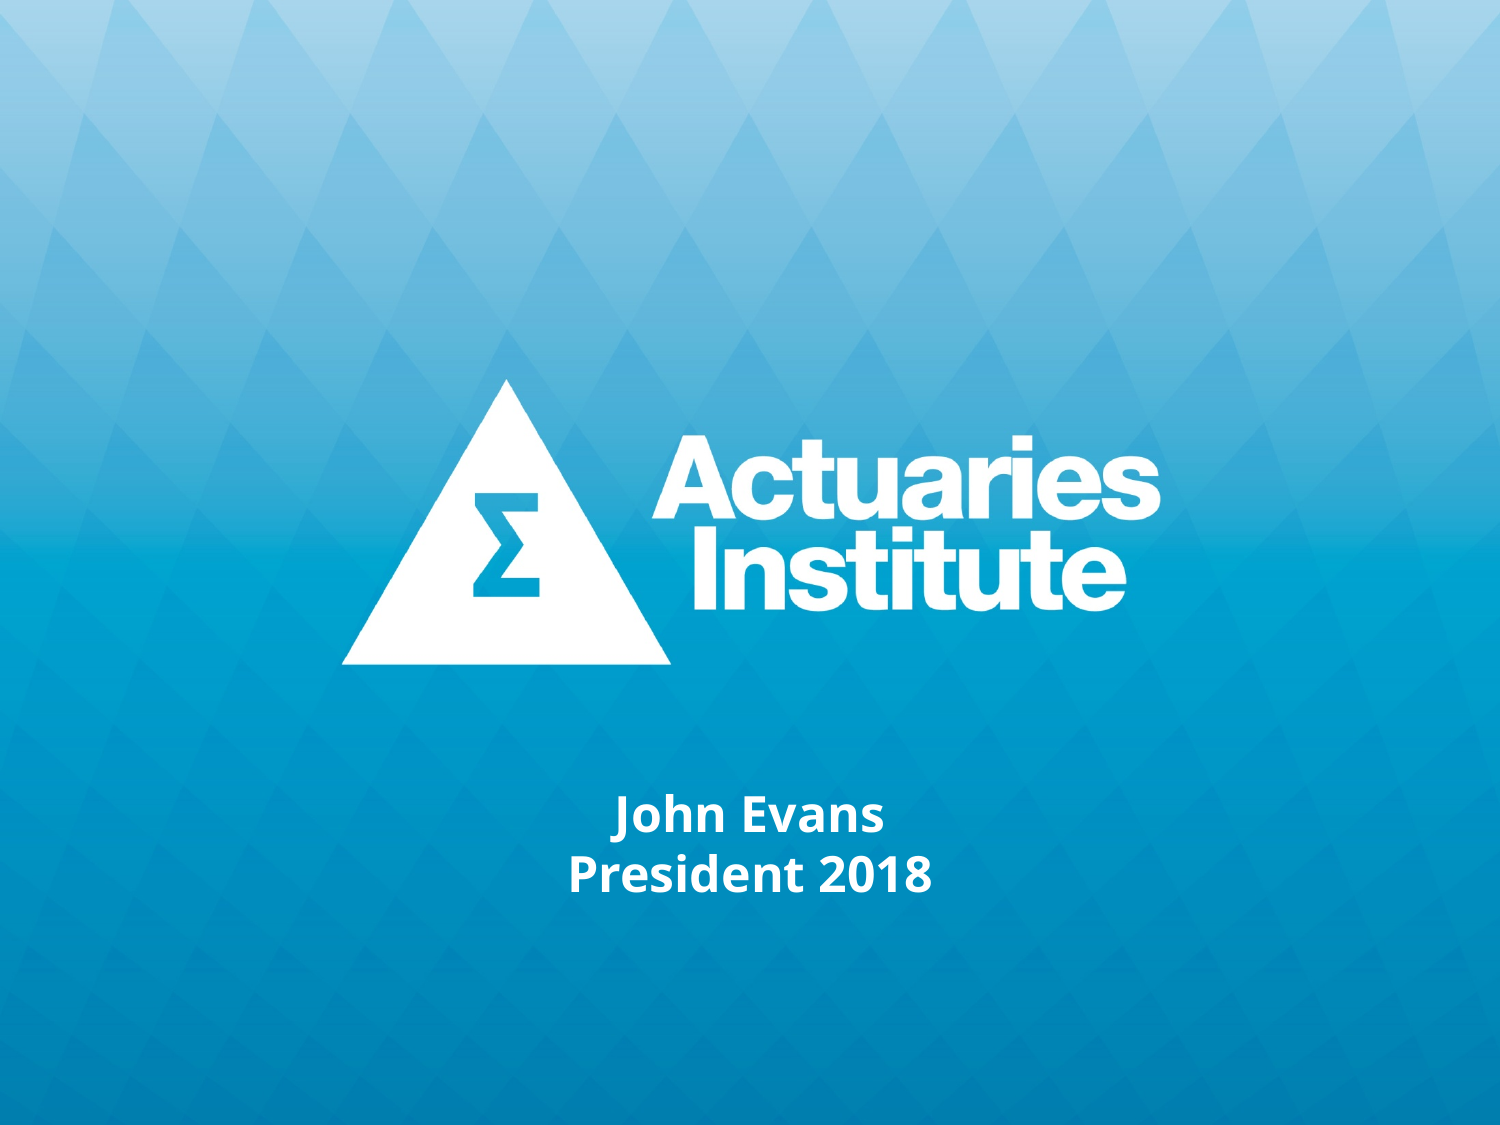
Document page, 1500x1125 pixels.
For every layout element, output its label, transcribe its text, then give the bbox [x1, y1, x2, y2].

text_box John Evans President 2018 [265, 775, 1235, 970]
picture [1062, 547, 1126, 611]
picture [0, 0, 1500, 665]
picture [724, 547, 785, 609]
